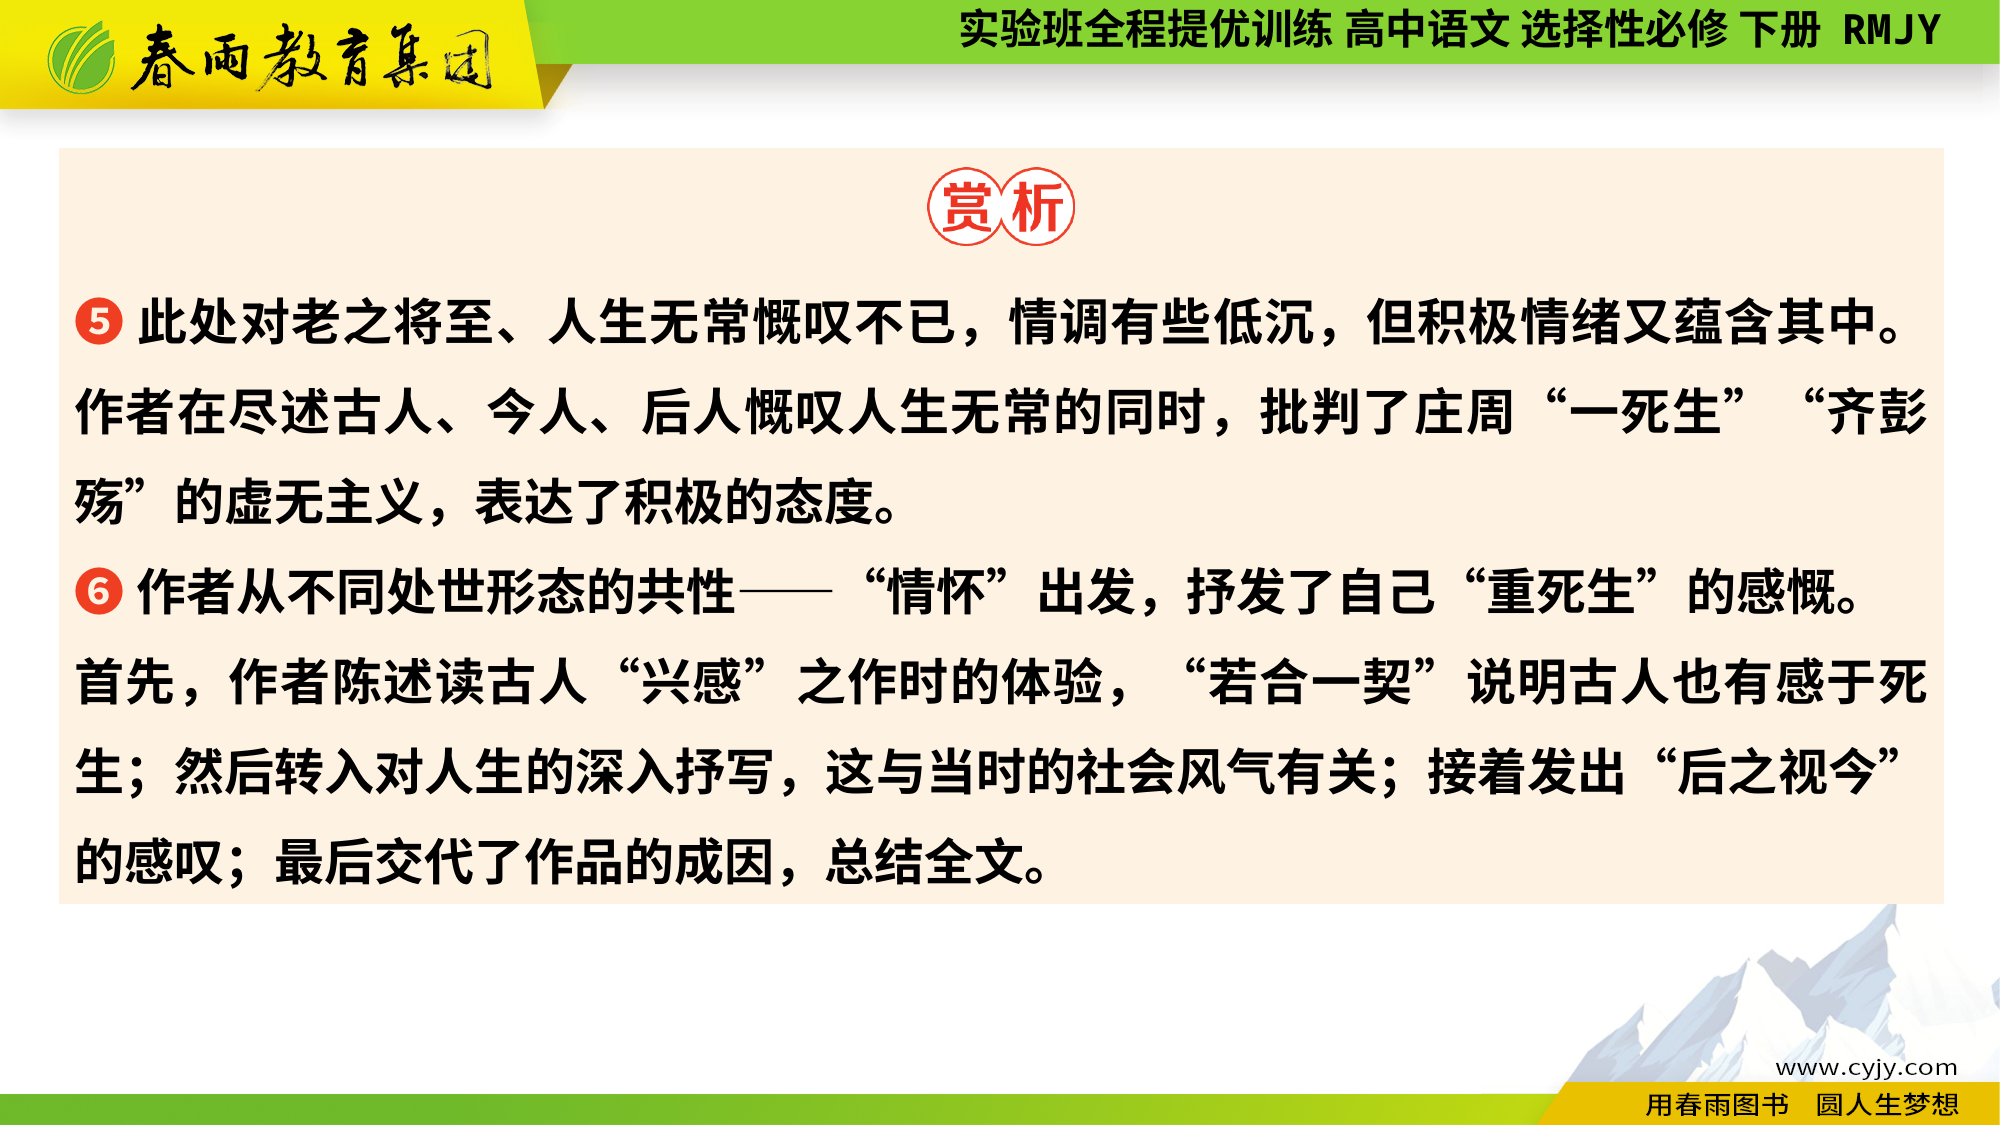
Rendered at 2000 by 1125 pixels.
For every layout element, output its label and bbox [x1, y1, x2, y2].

text_box [58, 148, 1944, 905]
picture [0, 0, 2000, 1125]
